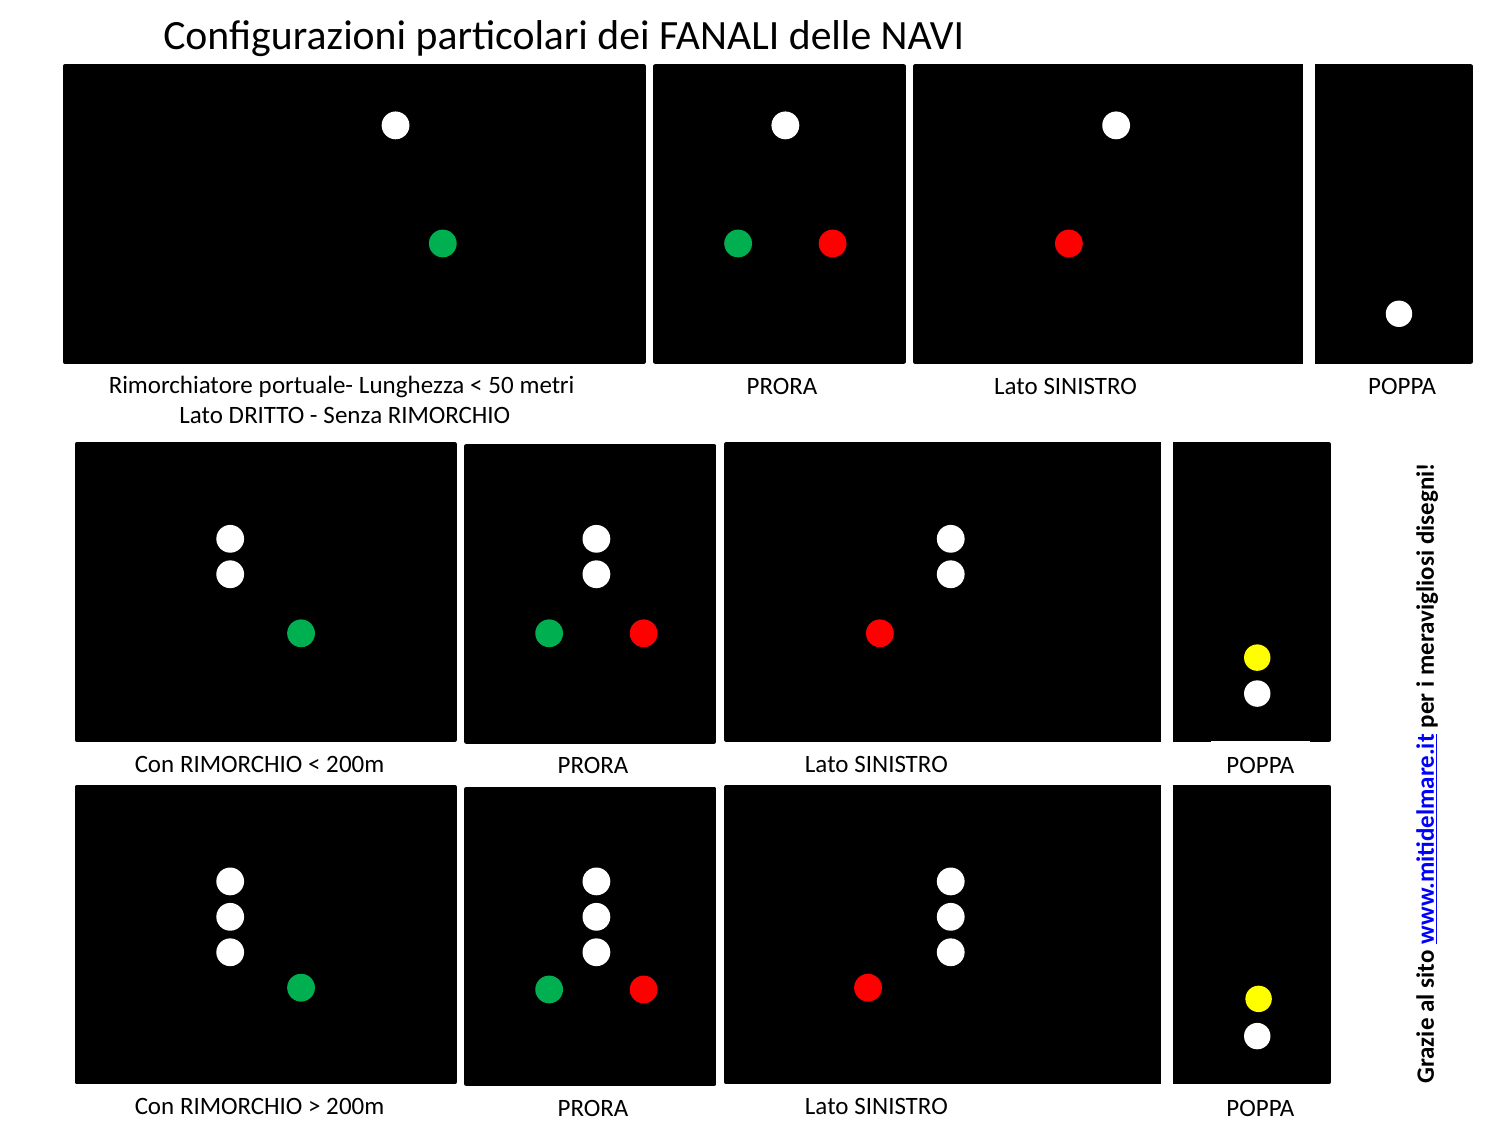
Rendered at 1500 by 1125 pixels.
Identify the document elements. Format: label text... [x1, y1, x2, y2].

text_box Con RIMORCHIO > 200m [64, 1082, 455, 1125]
text_box [1303, 52, 1315, 387]
text_box [1244, 1022, 1271, 1050]
text_box [1244, 644, 1271, 671]
text_box [818, 229, 847, 258]
text_box [724, 785, 1161, 1084]
text_box [653, 64, 906, 364]
text_box [535, 975, 564, 1004]
text_box [464, 444, 716, 744]
text_box PRORA [731, 364, 833, 407]
text_box [865, 619, 894, 648]
text_box PRORA [542, 744, 644, 787]
text_box POPPA [1353, 364, 1451, 407]
text_box [582, 560, 611, 589]
text_box [216, 524, 245, 553]
text_box [1173, 442, 1331, 742]
text_box [216, 938, 245, 967]
text_box [287, 619, 315, 648]
text_box [936, 902, 965, 931]
text_box [936, 938, 965, 967]
text_box [724, 442, 1161, 742]
text_box [854, 973, 882, 1002]
text_box [63, 64, 646, 364]
text_box [1173, 785, 1331, 1084]
text_box [1244, 680, 1271, 707]
text_box Grazie al sito www.mitidelmare.it per i meravigliosi disegni! [1401, 447, 1447, 1099]
text_box [582, 867, 611, 896]
text_box [936, 560, 965, 589]
text_box [216, 867, 245, 896]
text_box Configurazioni particolari dei FANALI delle NAVI [0, 0, 1128, 65]
text_box [1161, 775, 1173, 1110]
text_box [936, 524, 965, 553]
text_box [582, 938, 611, 967]
text_box PRORA [542, 1086, 644, 1125]
text_box [216, 560, 245, 589]
text_box [771, 111, 800, 140]
text_box [913, 64, 1303, 364]
picture [88, 64, 559, 327]
text_box Lato SINISTRO [790, 1084, 963, 1125]
text_box Rimorchiatore portuale- Lunghezza < 50 metri Lato DRITTO - Senza RIMORCHIO [64, 364, 626, 437]
text_box POPPA [1211, 1084, 1310, 1125]
text_box POPPA [1211, 741, 1310, 785]
text_box [936, 867, 965, 896]
text_box Con RIMORCHIO < 200m [64, 739, 455, 785]
text_box [724, 229, 753, 258]
text_box [1315, 64, 1473, 364]
text_box [1102, 111, 1131, 140]
text_box [75, 442, 457, 742]
text_box [629, 619, 658, 648]
text_box [1385, 300, 1413, 327]
text_box [1161, 432, 1173, 767]
text_box [629, 975, 658, 1004]
text_box [464, 787, 716, 1086]
text_box [582, 902, 611, 931]
text_box Lato SINISTRO [979, 364, 1152, 407]
text_box Lato SINISTRO [790, 742, 963, 785]
text_box [1055, 229, 1083, 258]
text_box [216, 902, 245, 931]
text_box [1245, 985, 1272, 1013]
text_box [287, 973, 315, 1002]
text_box [75, 785, 457, 1084]
text_box [535, 619, 564, 648]
text_box [582, 524, 611, 553]
